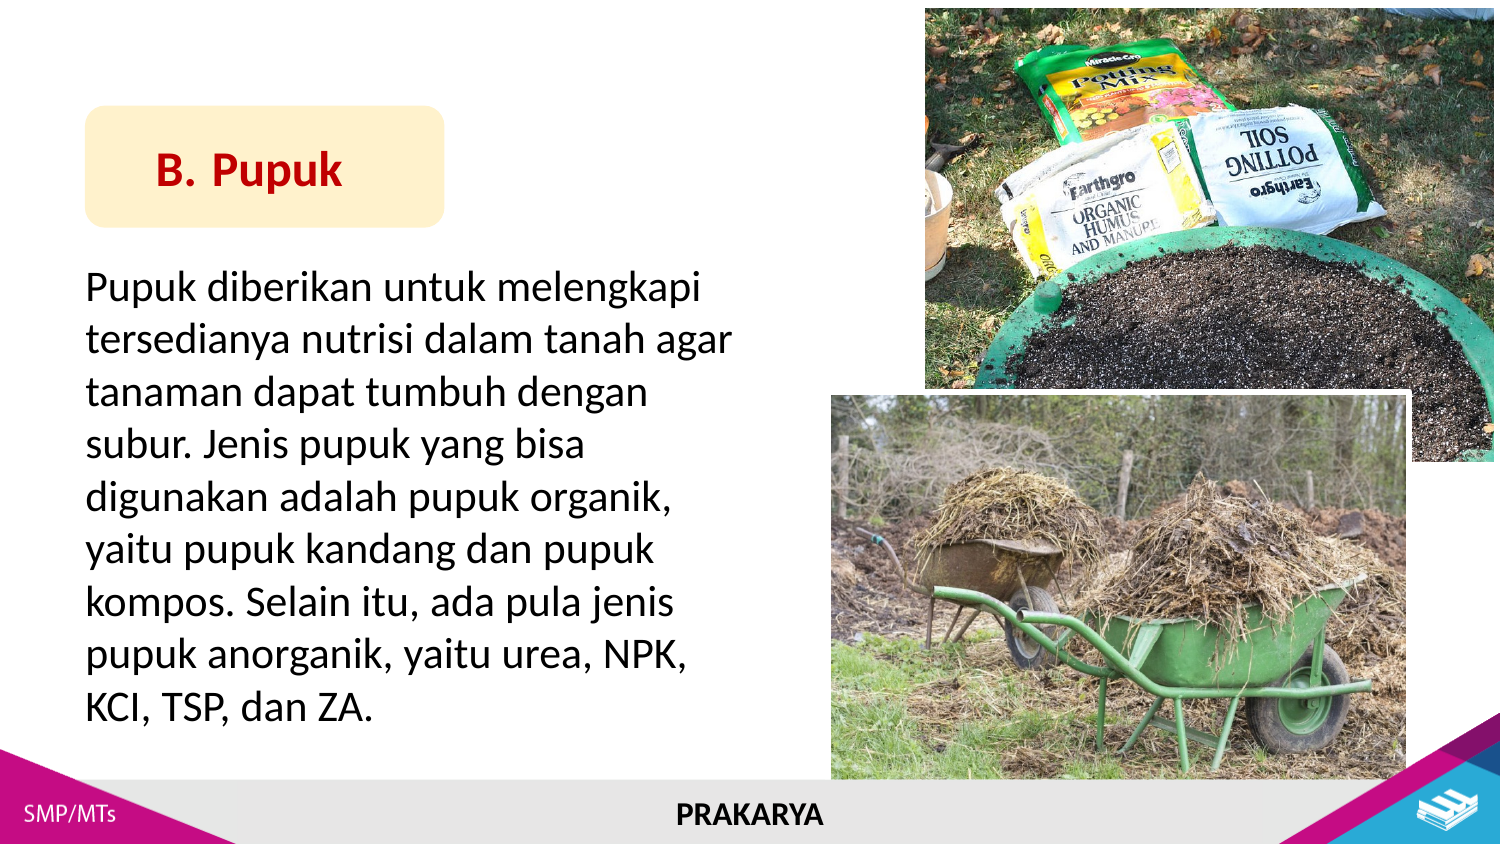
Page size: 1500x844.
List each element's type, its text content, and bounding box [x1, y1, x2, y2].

text_box Pupuk diberikan untuk melengkapi tersedianya nutrisi dalam tanah agar tanaman dapat tumbuh dengan subur. Jenis pupuk yang bisa digunakan adalah pupuk organik, yaitu pupuk kandang dan pupuk kompos. Selain itu, ada pula jenis pupuk anorganik, yaitu urea, NPK, KCI, TSP, dan ZA. [73, 234, 751, 713]
text_box [83, 104, 446, 229]
picture [830, 7, 1495, 713]
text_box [0, 713, 1500, 844]
text_box Pupuk [128, 122, 374, 210]
